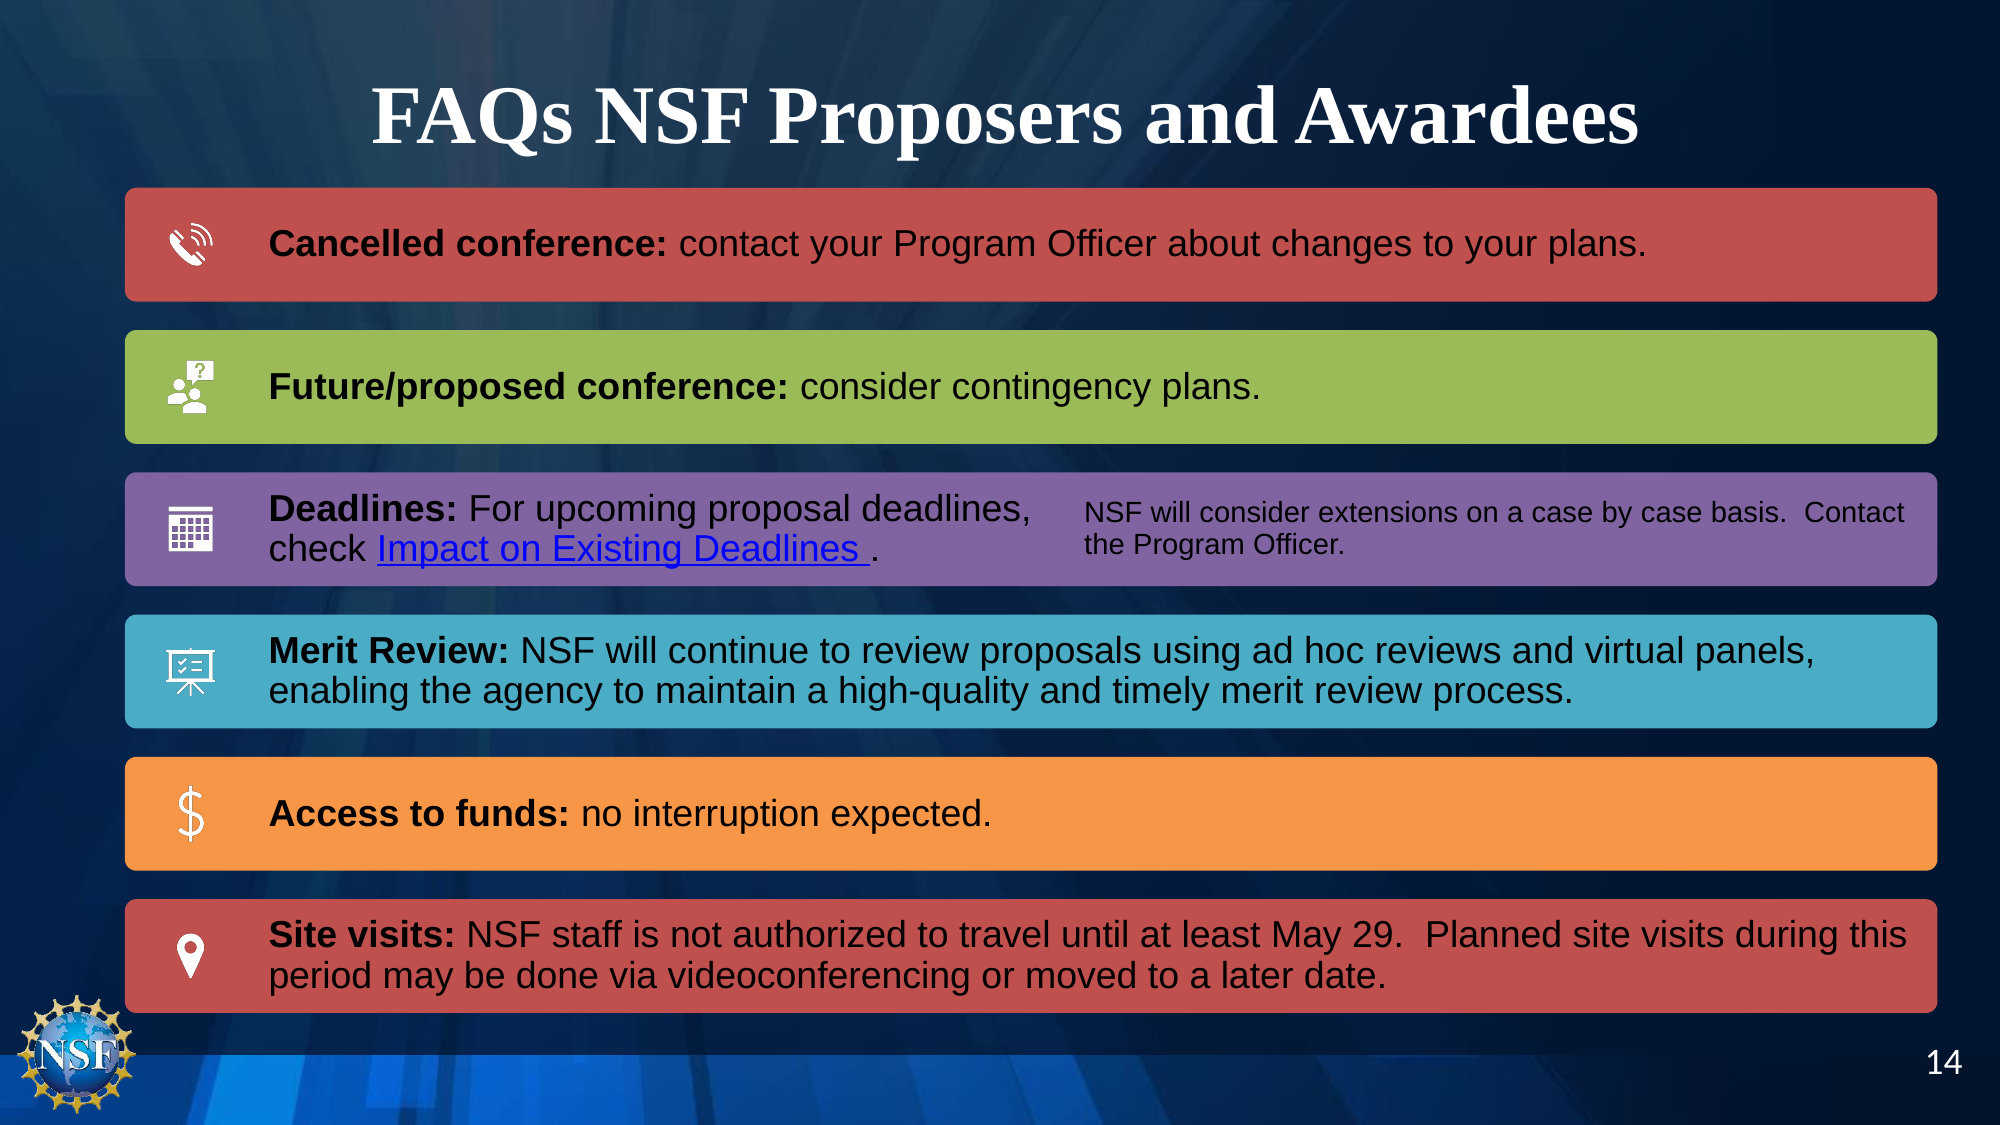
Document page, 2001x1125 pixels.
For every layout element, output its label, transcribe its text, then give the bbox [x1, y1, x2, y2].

title FAQs NSF Proposers and Awardees [12, 59, 2000, 188]
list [124, 187, 1938, 1014]
picture [0, 0, 2000, 1125]
slide_number 14 [1512, 1042, 1963, 1103]
